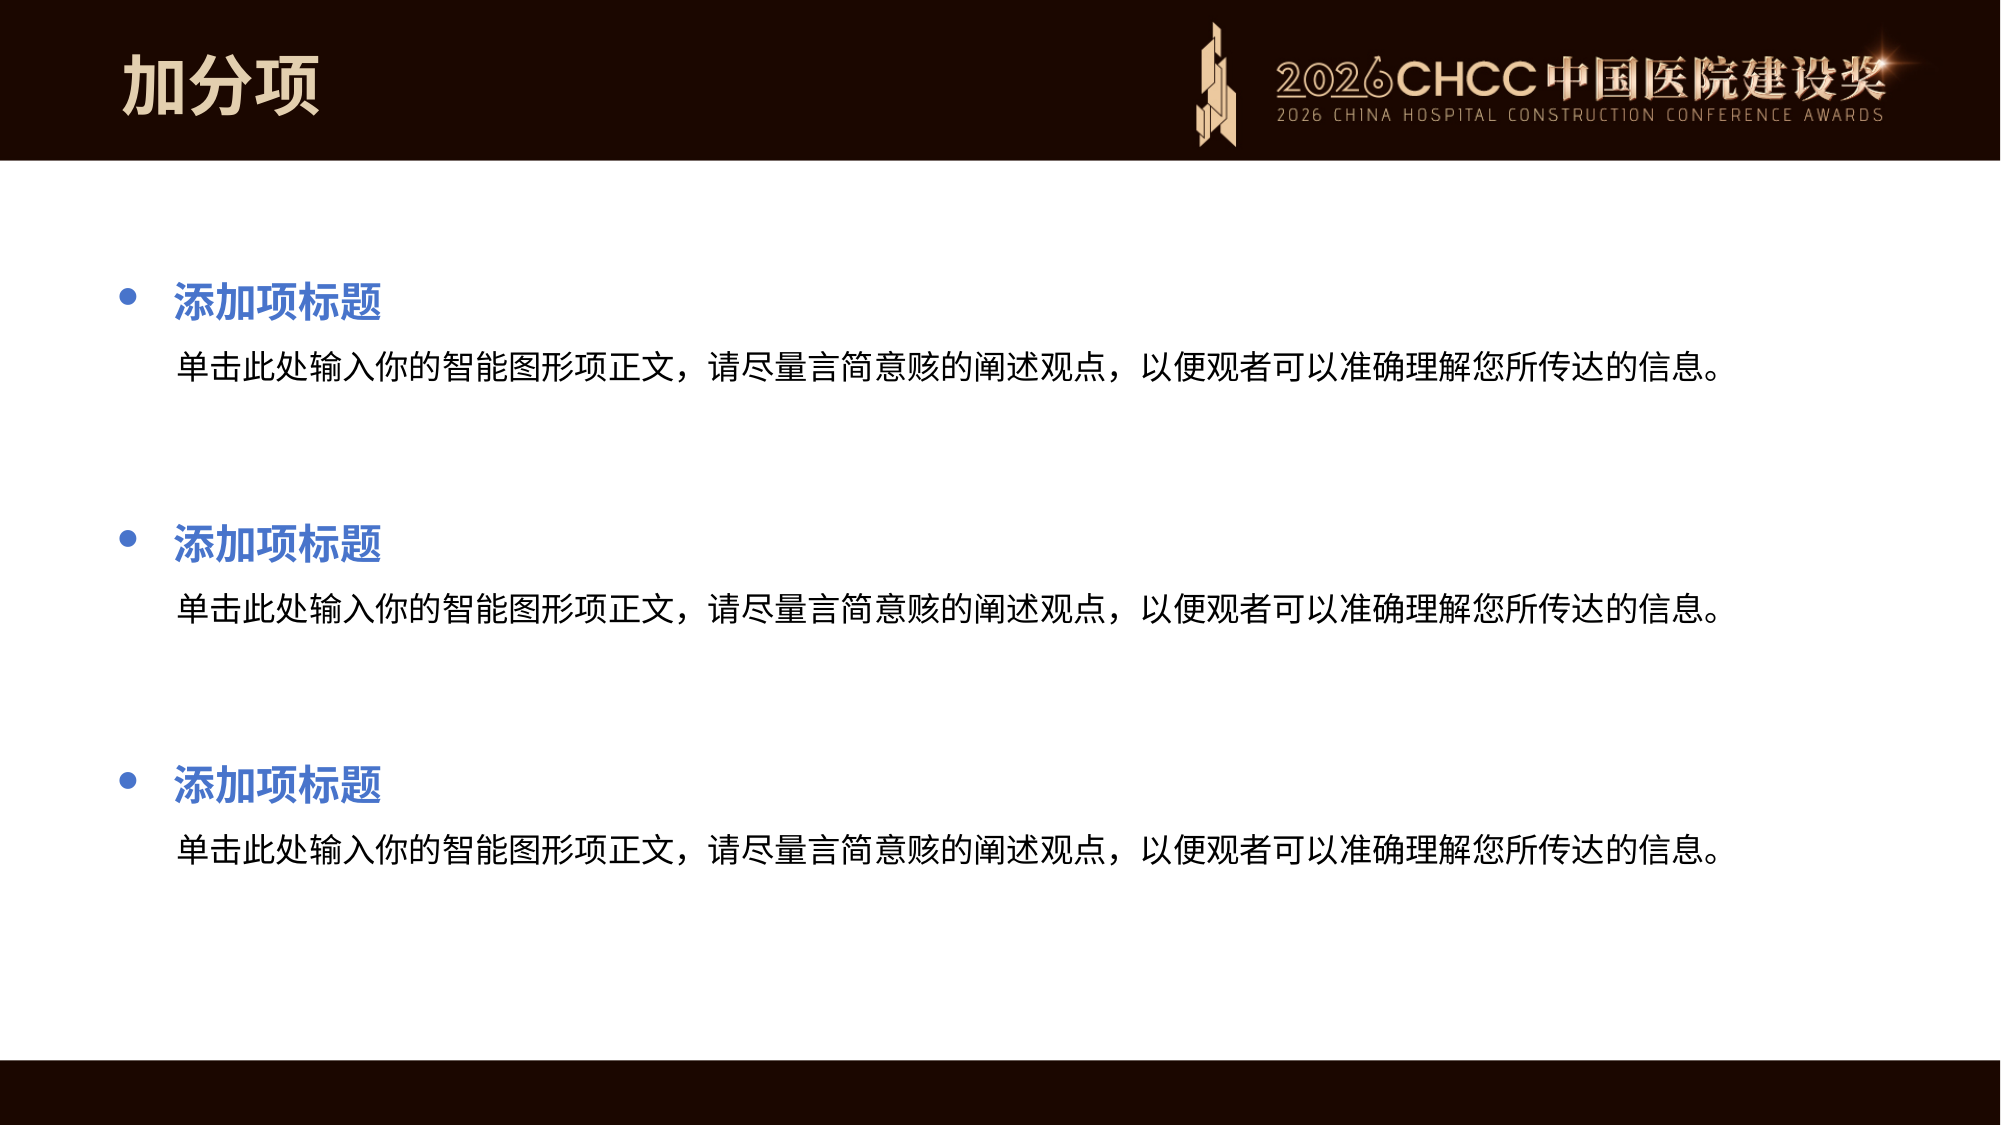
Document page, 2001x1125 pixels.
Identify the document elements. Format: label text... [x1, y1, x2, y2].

text_box 加分项 [106, 36, 563, 132]
text_box 单击此处输入你的智能图形项正文，请尽量言简意赅的阐述观点，以便观者可以准确理解您所传达的信息。 [117, 809, 1817, 940]
text_box 单击此处输入你的智能图形项正文，请尽量言简意赅的阐述观点，以便观者可以准确理解您所传达的信息。 [117, 326, 1817, 457]
text_box 添加项标题 [117, 244, 934, 327]
text_box 单击此处输入你的智能图形项正文，请尽量言简意赅的阐述观点，以便观者可以准确理解您所传达的信息。 [117, 567, 1817, 699]
text_box 添加项标题 [117, 485, 934, 568]
picture [0, 0, 2001, 1125]
text_box 添加项标题 [117, 727, 934, 810]
